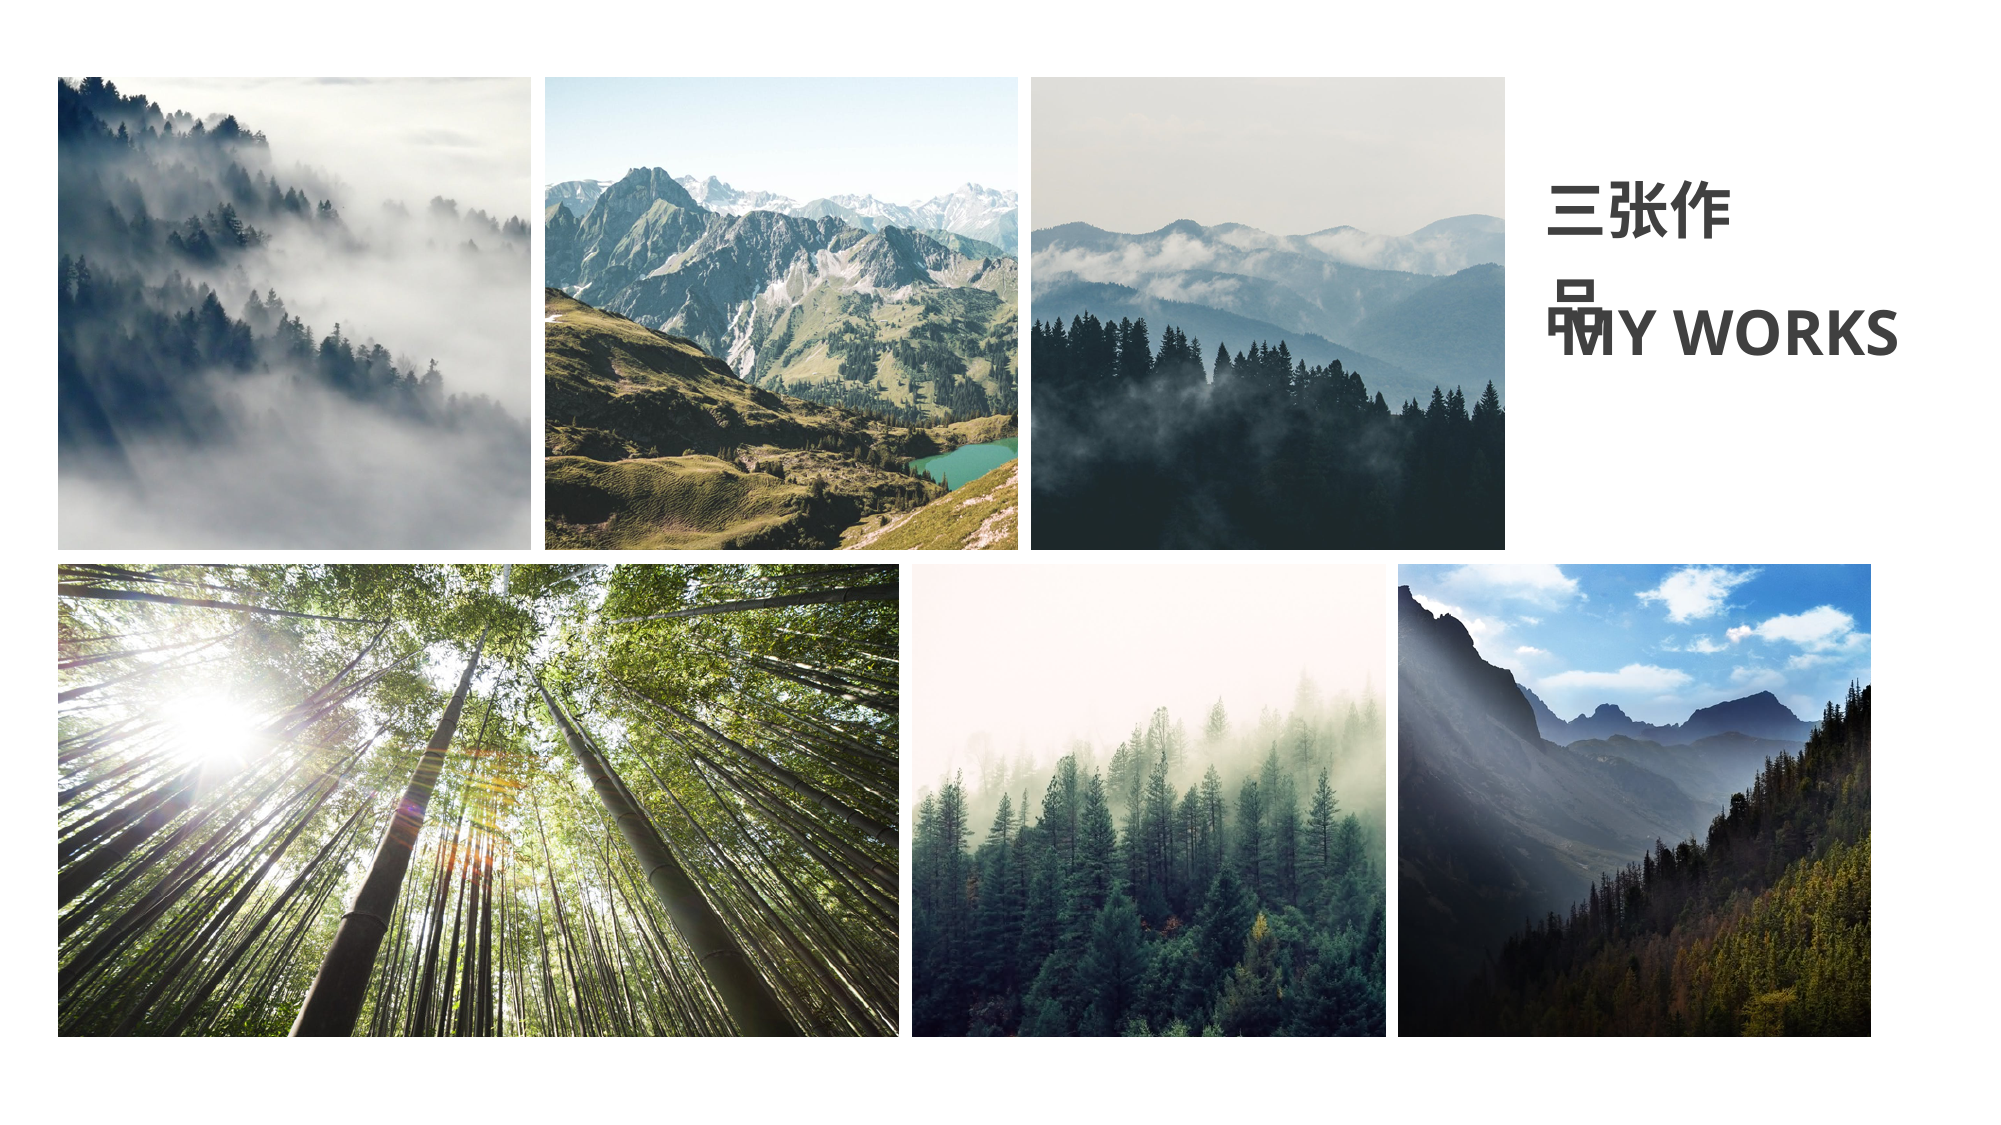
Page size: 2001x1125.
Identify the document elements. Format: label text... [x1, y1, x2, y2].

picture [912, 564, 1386, 1037]
picture [58, 76, 531, 550]
title 三张作品 [1544, 148, 1795, 343]
picture [1031, 76, 1505, 550]
picture [1398, 564, 1871, 1037]
picture [58, 564, 899, 1037]
text_box MY WORKS [1544, 278, 1945, 376]
picture [544, 76, 1018, 550]
